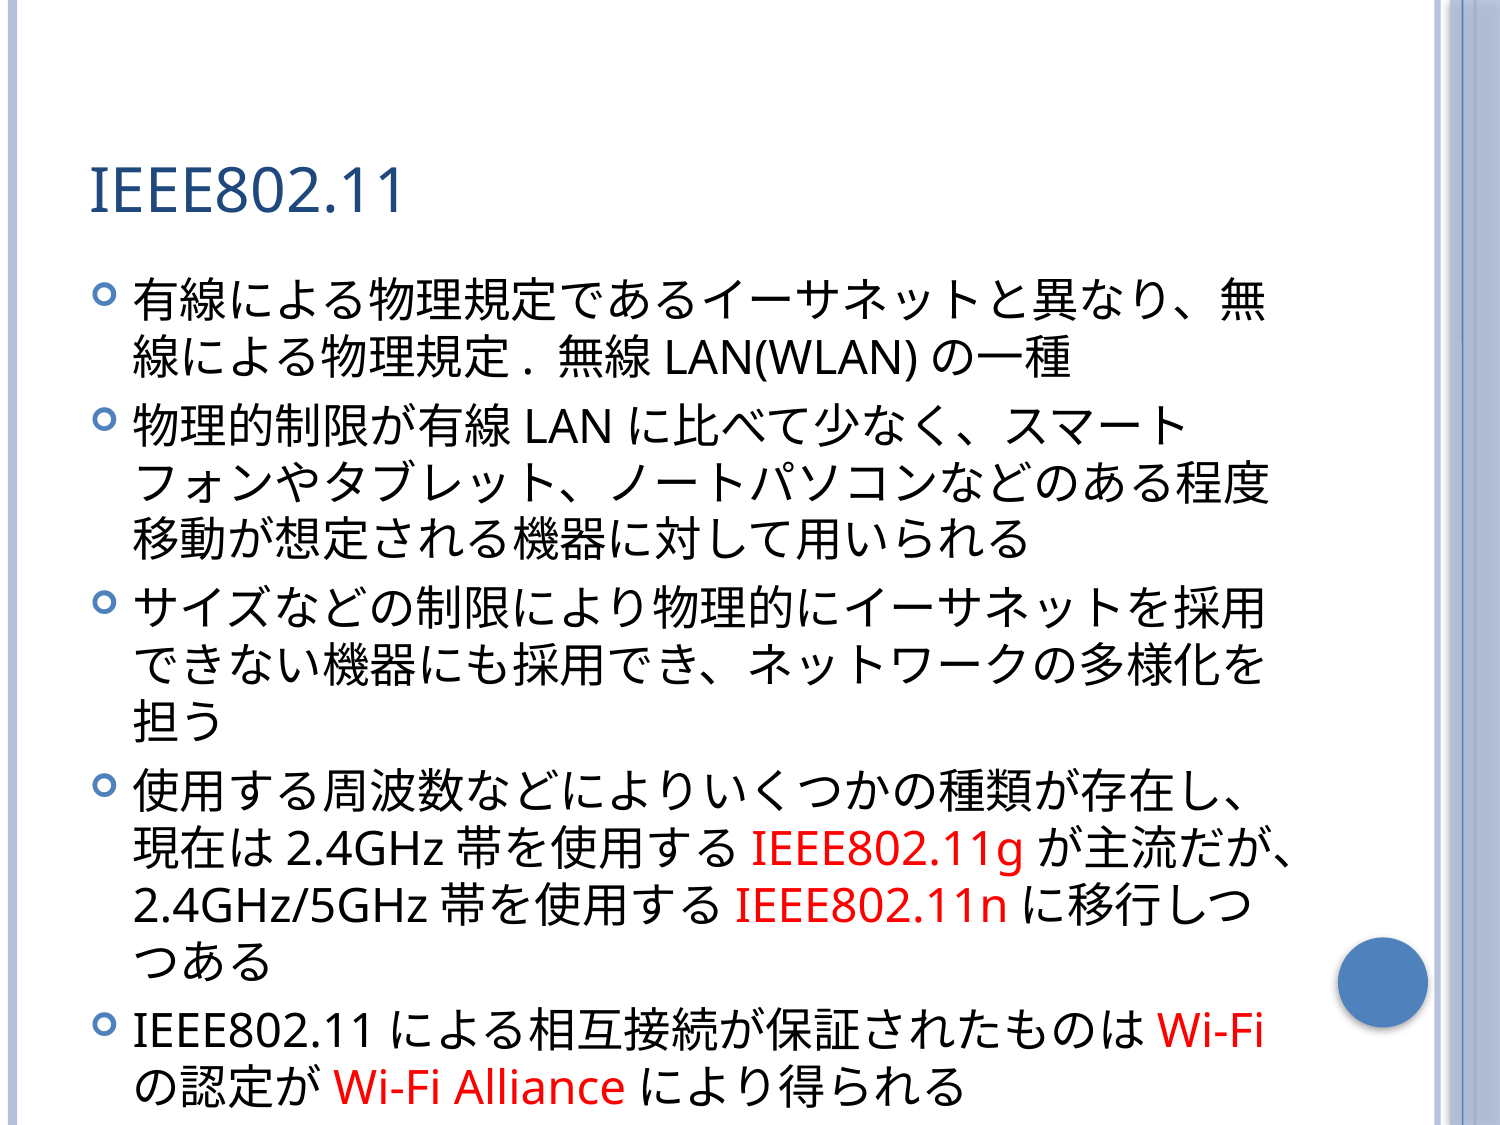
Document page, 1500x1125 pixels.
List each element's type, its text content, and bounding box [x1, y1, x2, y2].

list 有線による物理規定であるイーサネットと異なり、無線による物理規定. 無線LAN(WLAN)の一種 物理的制限が有線LANに比べて少なく、スマートフォンやタブレット、ノートパソコンなどのある程度移動が想定される機器に対して用いられる サイズなどの制限により物理的にイーサネットを採用できない機器にも採用でき、ネットワークの多様化を担う 使用する周波数などによりいくつかの種類が存在し、現在は2.4GHz帯を使用するIEEE802.11gが主流だが、2.4GHz/5GHz帯を使用するIEEE802.11nに移行しつつある IEEE802.11による相互接続が保証されたものはWi-Fiの認定がWi-Fi Allianceにより得られる [75, 262, 1300, 1125]
title IEEE802.11 [75, 45, 1300, 233]
